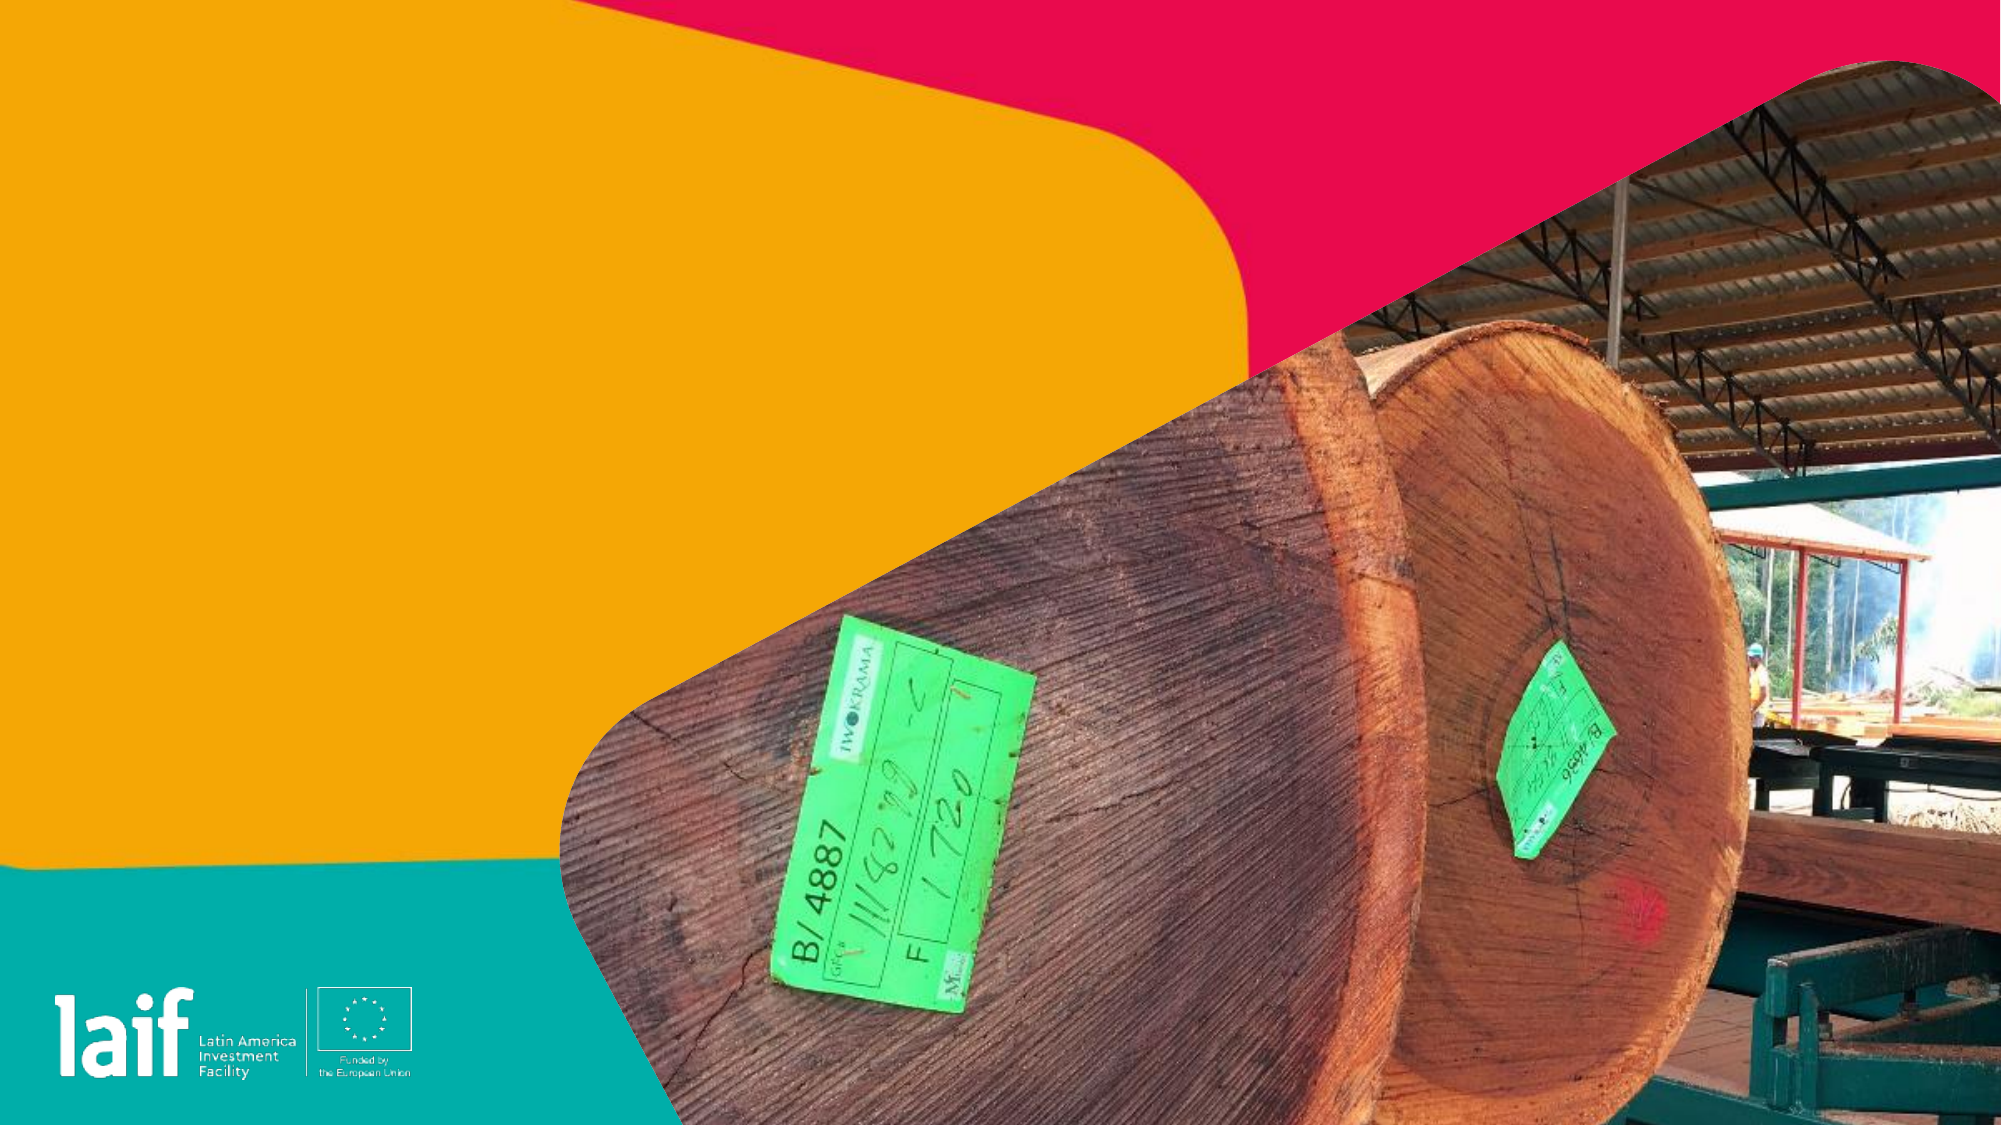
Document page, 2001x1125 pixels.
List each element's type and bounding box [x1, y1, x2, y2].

text_box [557, 58, 2000, 1125]
picture [0, 0, 2001, 1125]
